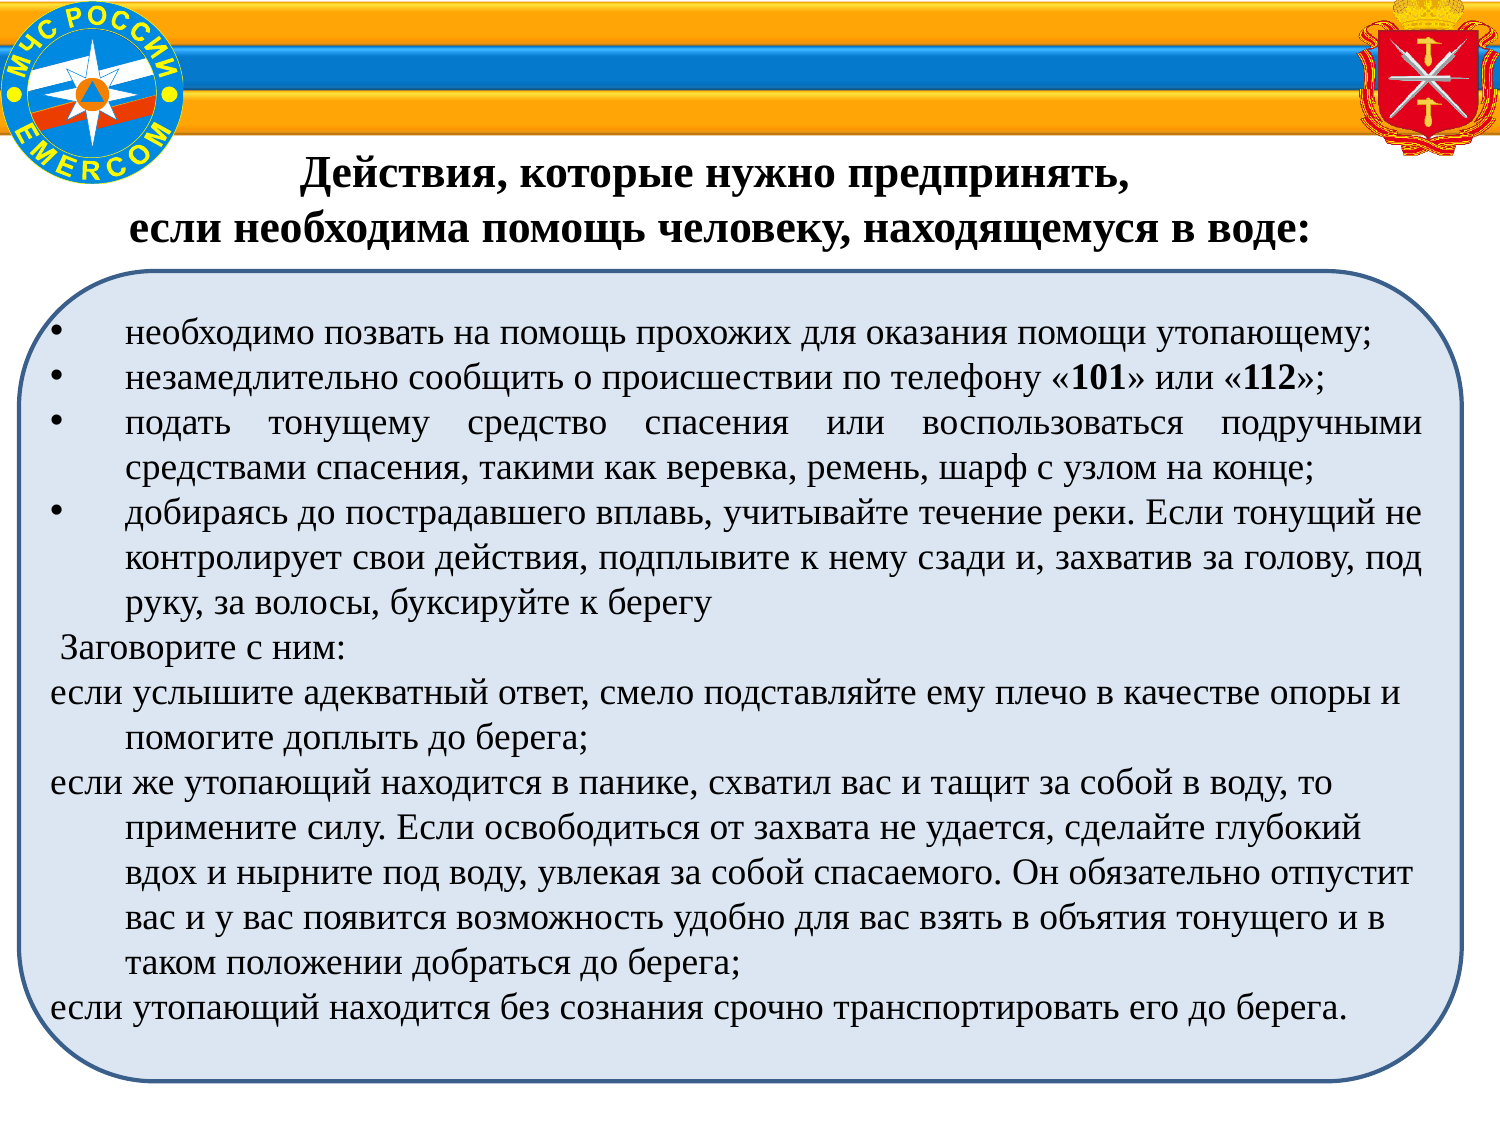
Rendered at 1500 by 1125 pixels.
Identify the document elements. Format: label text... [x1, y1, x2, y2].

text_box Действия, которые нужно предпринять, если необходима помощь человеку, находящемуся в воде: [91, 144, 1339, 260]
text_box [49, 1035, 1432, 1084]
text_box [16, 338, 35, 1015]
picture [0, 0, 1500, 184]
text_box [69, 268, 1412, 298]
text_box необходимо позвать на помощь прохожих для оказания помощи утопающему; незамедлительно сообщить о происшествии по телефону «101» или «112»; подать тонущему средство спасения или воспользоваться подручными средствами спасения, такими как веревка, ремень, шарф с узлом на конце; добираясь до пострадавшего вплавь, учитывайте течение реки. Если тонущий не контролирует свои действия, подплывите к нему сзади и, захватив за голову, под руку, за волосы, буксируйте к берегу Заговорите с ним: если услышите адекватный ответ, смело подставляйте ему плечо в качестве опоры и помогите доплыть до берега; если же утопающий находится в панике, схватил вас и тащит за собой в воду, то примените силу. Если освободиться от захвата не удается, сделайте глубокий вдох и нырните под воду, увлекая за собой спасаемого. Он обязательно отпустит вас и у вас появится возможность удобно для вас взять в объятия тонущего и в таком положении добраться до берега; если утопающий находится без сознания срочно транспортировать его до берега. [35, 298, 1439, 1035]
text_box [1439, 327, 1464, 1025]
